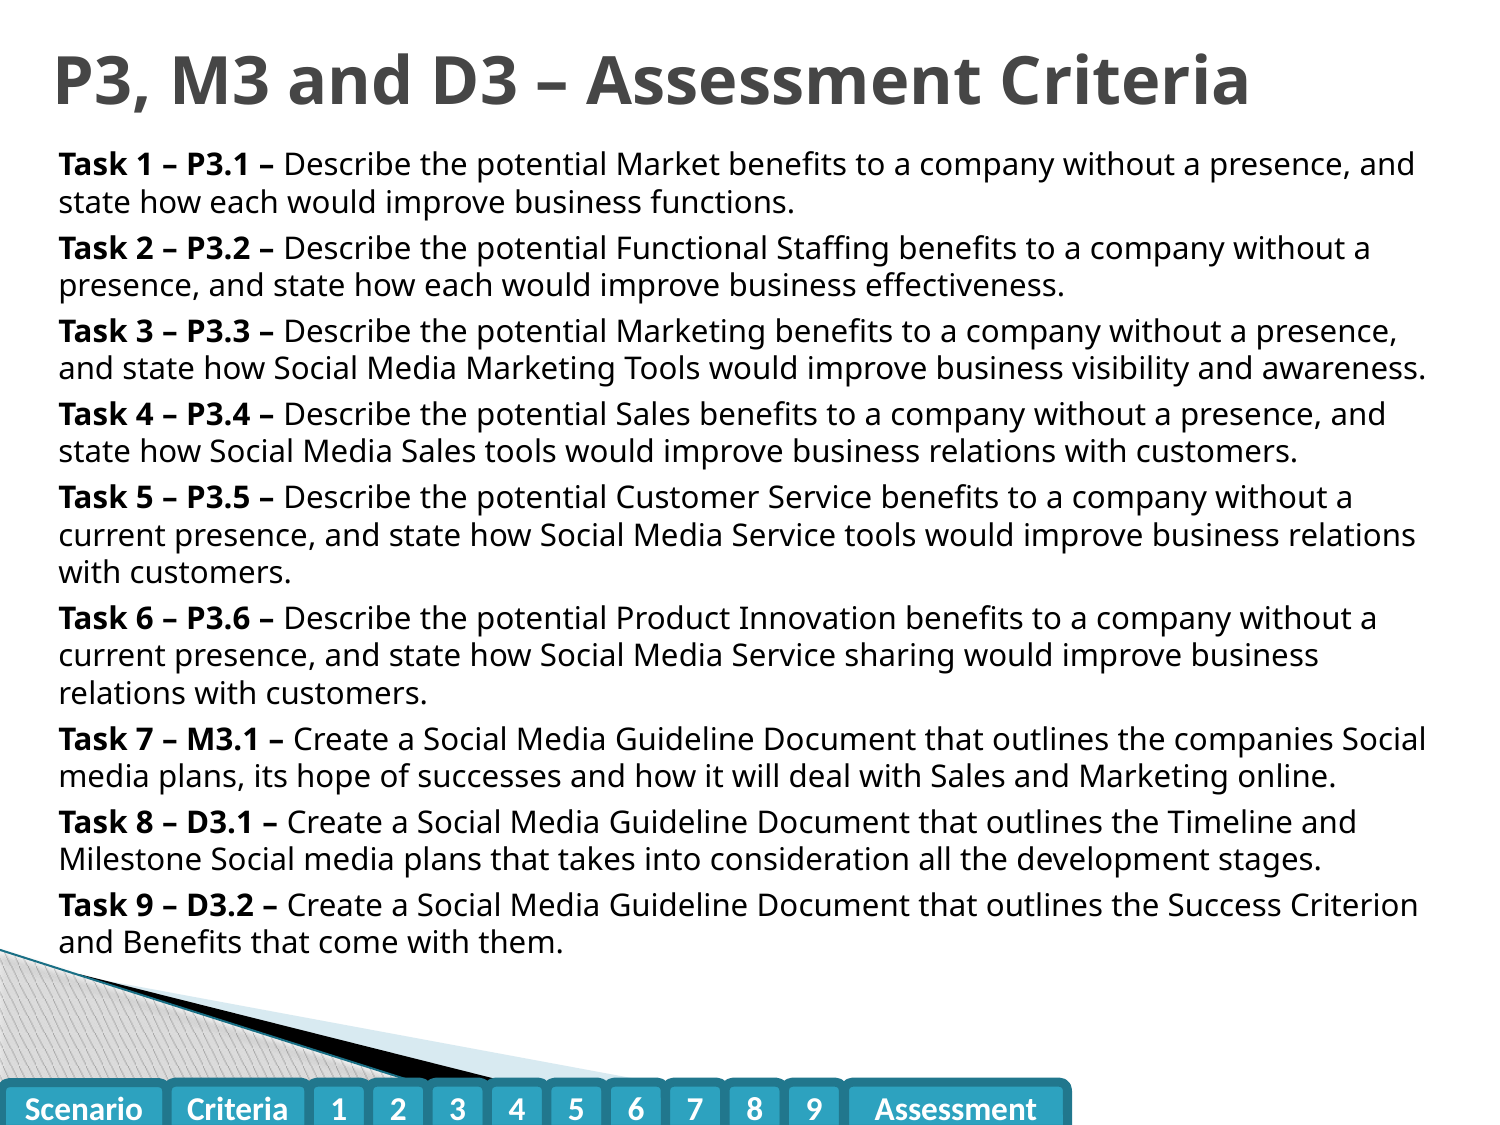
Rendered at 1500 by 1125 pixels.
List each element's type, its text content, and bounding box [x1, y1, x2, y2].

title P3, M3 and D3 – Assessment Criteria [37, 19, 1471, 138]
list Task 1 – P3.1 – Describe the potential Market benefits to a company without a presence, and state how each would improve business functions. Task 2 – P3.2 – Describe the potential Functional Staffing benefits to a company without a presence, and state how each would improve business effectiveness. Task 3 – P3.3 – Describe the potential Marketing benefits to a company without a presence, and state how Social Media Marketing Tools would improve business visibility and awareness. Task 4 – P3.4 – Describe the potential Sales benefits to a company without a presence, and state how Social Media Sales tools would improve business relations with customers. Task 5 – P3.5 – Describe the potential Customer Service benefits to a company without a current presence, and state how Social Media Service tools would improve business relations with customers. Task 6 – P3.6 – Describe the potential Product Innovation benefits to a company without a current presence, and state how Social Media Service sharing would improve business relations with customers. Task 7 – M3.1 – Create a Social Media Guideline Document that outlines the companies Social media plans, its hope of successes and how it will deal with Sales and Marketing online. Task 8 – D3.1 – Create a Social Media Guideline Document that outlines the Timeline and Milestone Social media plans that takes into consideration all the development stages. Task 9 – D3.2 – Create a Social Media Guideline Document that outlines the Success Criterion and Benefits that come with them. [41, 138, 1471, 1059]
